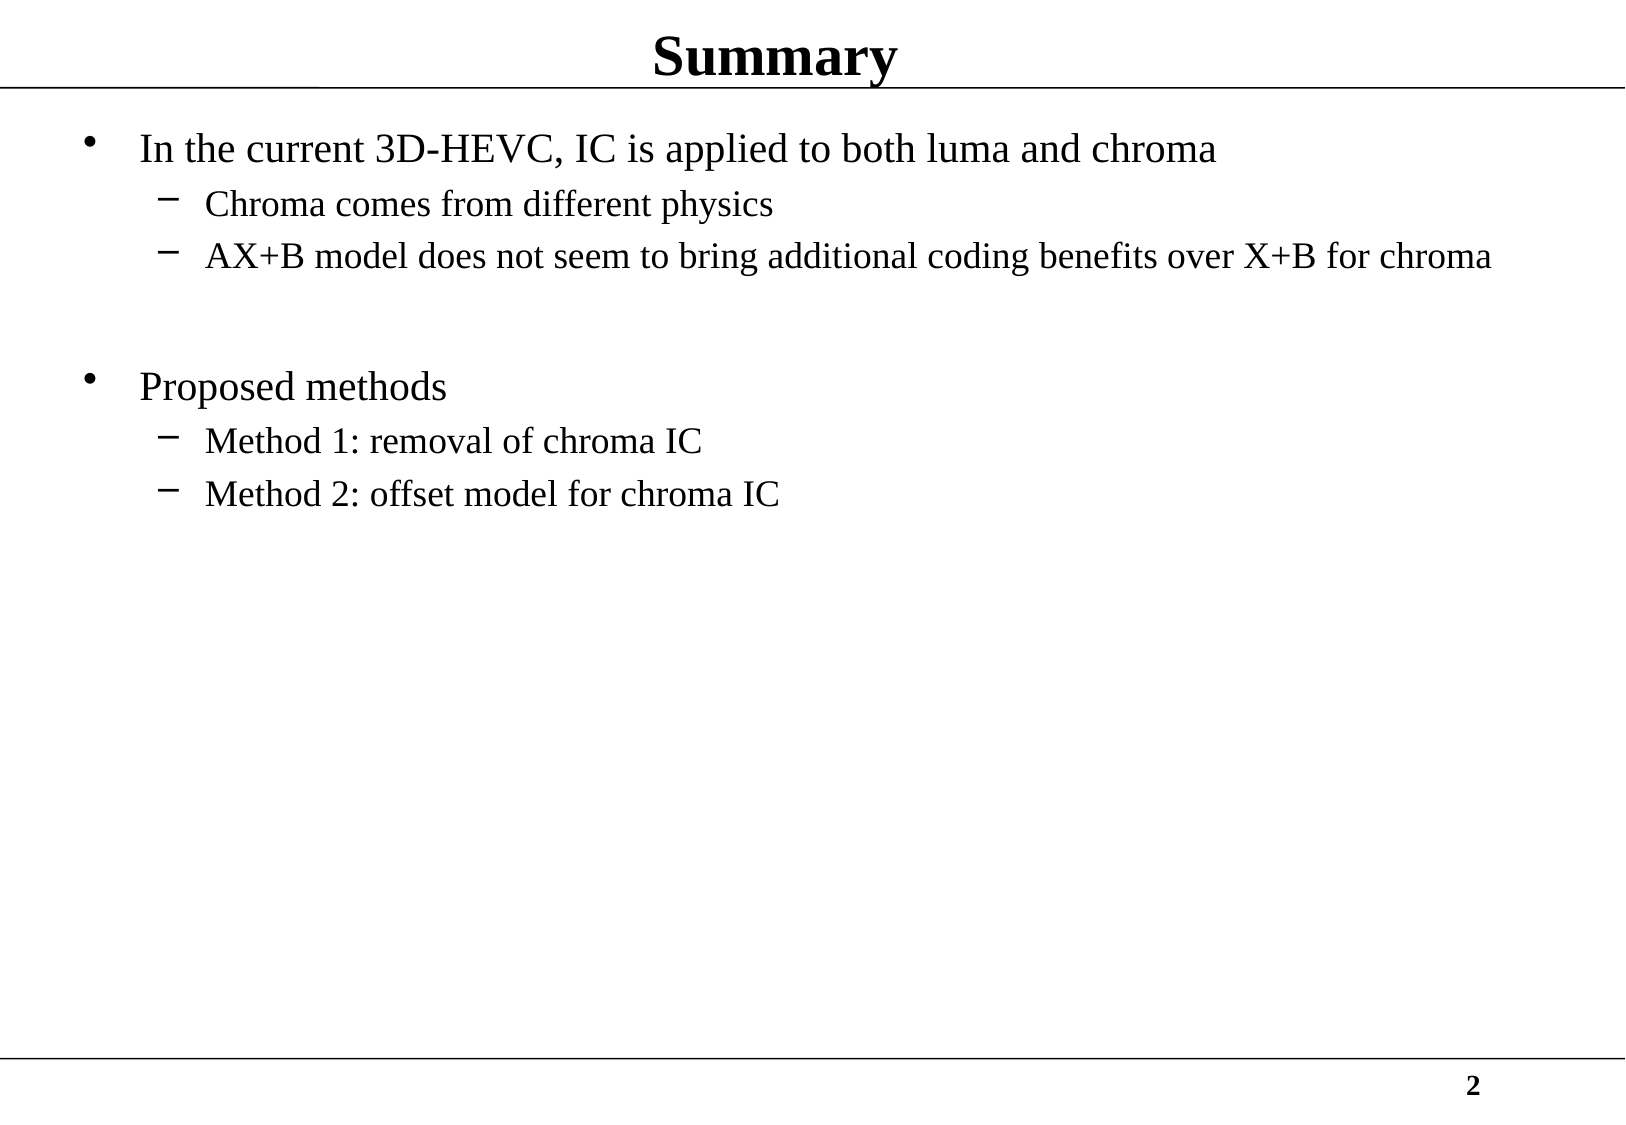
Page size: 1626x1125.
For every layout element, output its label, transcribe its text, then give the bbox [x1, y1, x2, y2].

slide_number 2 [1403, 1058, 1544, 1106]
list In the current 3D-HEVC, IC is applied to both luma and chroma Chroma comes from different physics AX+B model does not seem to bring additional coding benefits over X+B for chroma Proposed methods Method 1: removal of chroma IC Method 2: offset model for chroma IC [68, 113, 1544, 1005]
title Summary [68, 9, 1484, 94]
